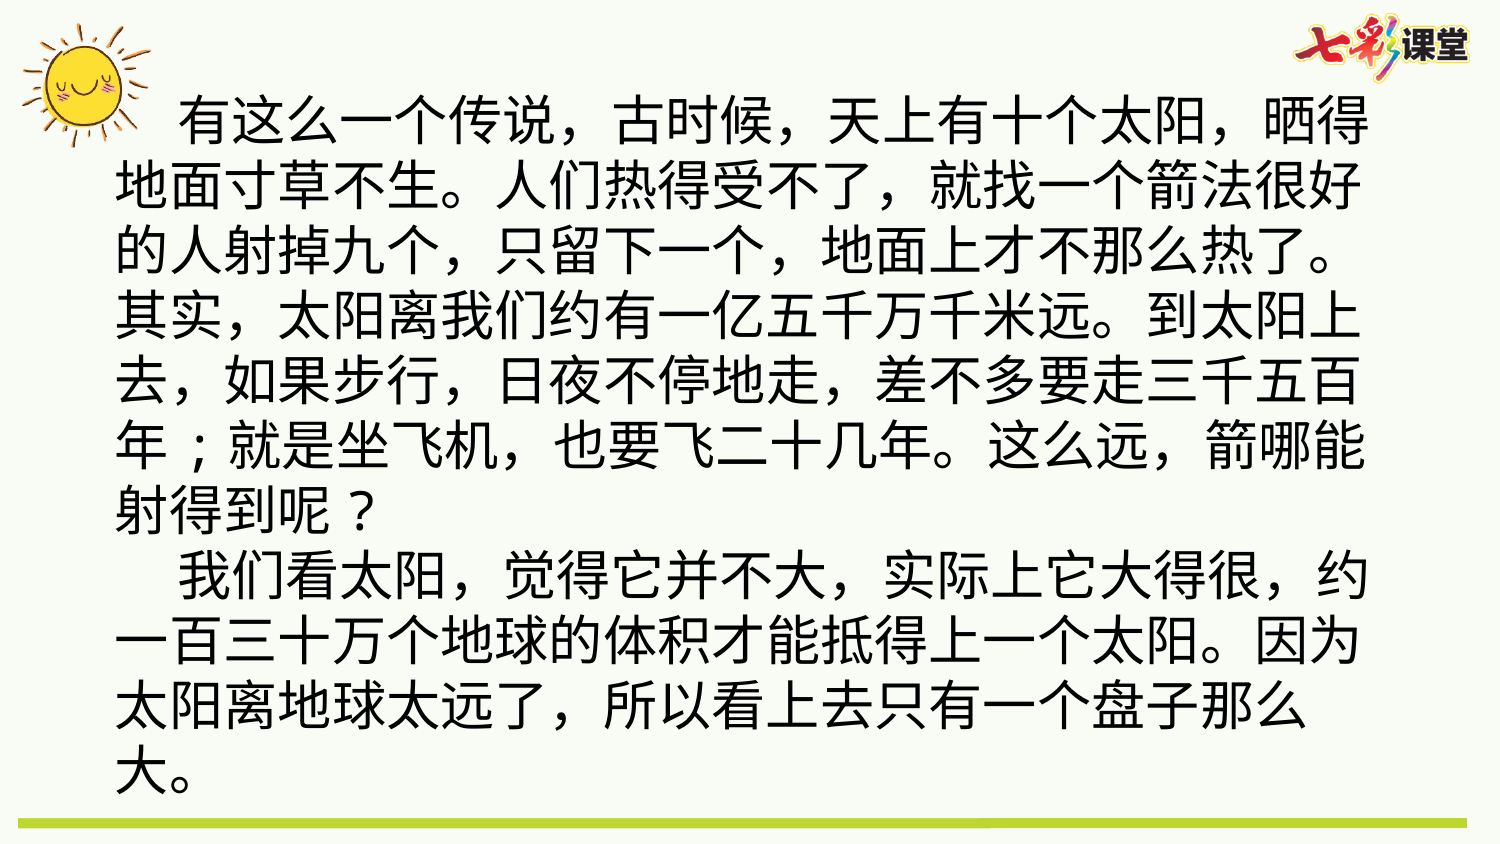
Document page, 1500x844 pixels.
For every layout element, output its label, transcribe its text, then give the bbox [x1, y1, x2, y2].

picture [18, 771, 1467, 844]
text_box 有这么一个传说，古时候，天上有十个太阳，晒得地面寸草不生。人们热得受不了，就找一个箭法很好的人射掉九个，只留下一个，地面上才不那么热了。其实，太阳离我们约有一亿五千万千米远。到太阳上去，如果步行，日夜不停地走，差不多要走三千五百年;就是坐飞机，也要飞二十几年。这么远，箭哪能射得到呢? 我们看太阳，觉得它并不大，实际上它大得很，约一百三十万个地球的体积才能抵得上一个太阳。因为太阳离地球太远了，所以看上去只有一个盘子那么大。 [100, 79, 1412, 809]
picture [0, 0, 173, 172]
picture [1291, 9, 1472, 87]
